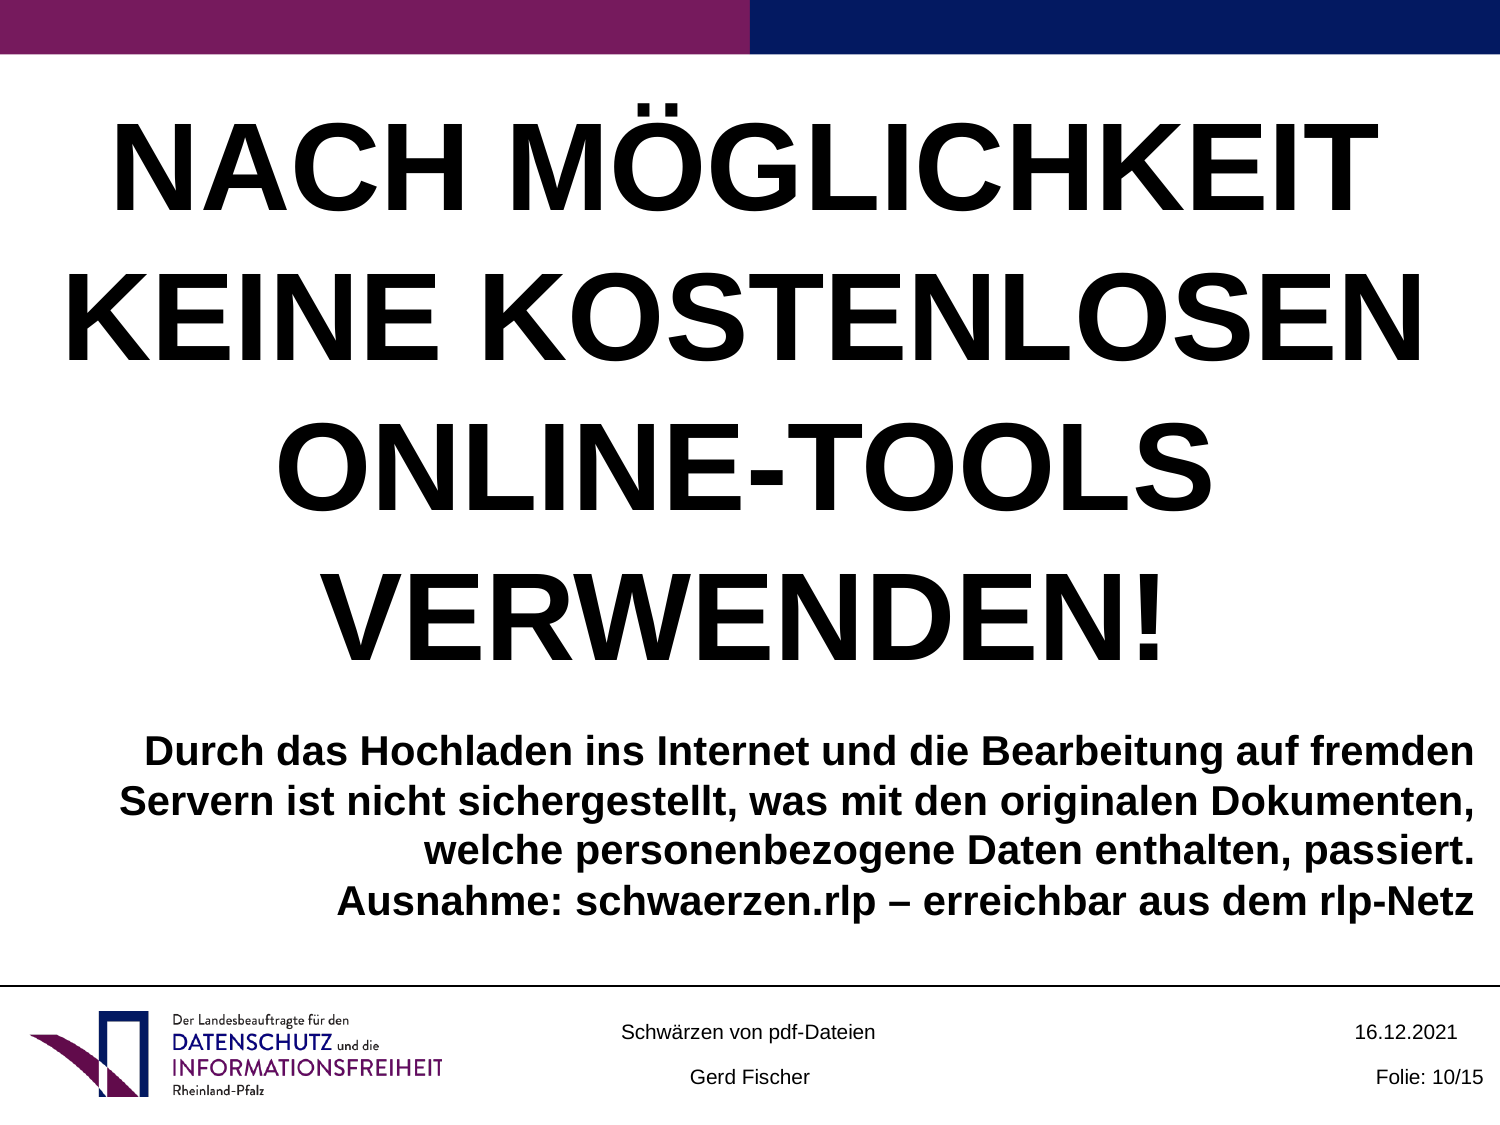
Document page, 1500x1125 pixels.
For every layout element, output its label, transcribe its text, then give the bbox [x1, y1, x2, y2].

text_box NACH MÖGLICHKEIT KEINE KOSTENLOSEN ONLINE-TOOLS VERWENDEN! [0, 78, 1491, 693]
text_box Durch das Hochladen ins Internet und die Bearbeitung auf fremden Servern ist nicht sichergestellt, was mit den originalen Dokumenten, welche personenbezogene Daten enthalten, passiert. Ausnahme: schwaerzen.rlp – erreichbar aus dem rlp-Netz [0, 715, 1491, 931]
